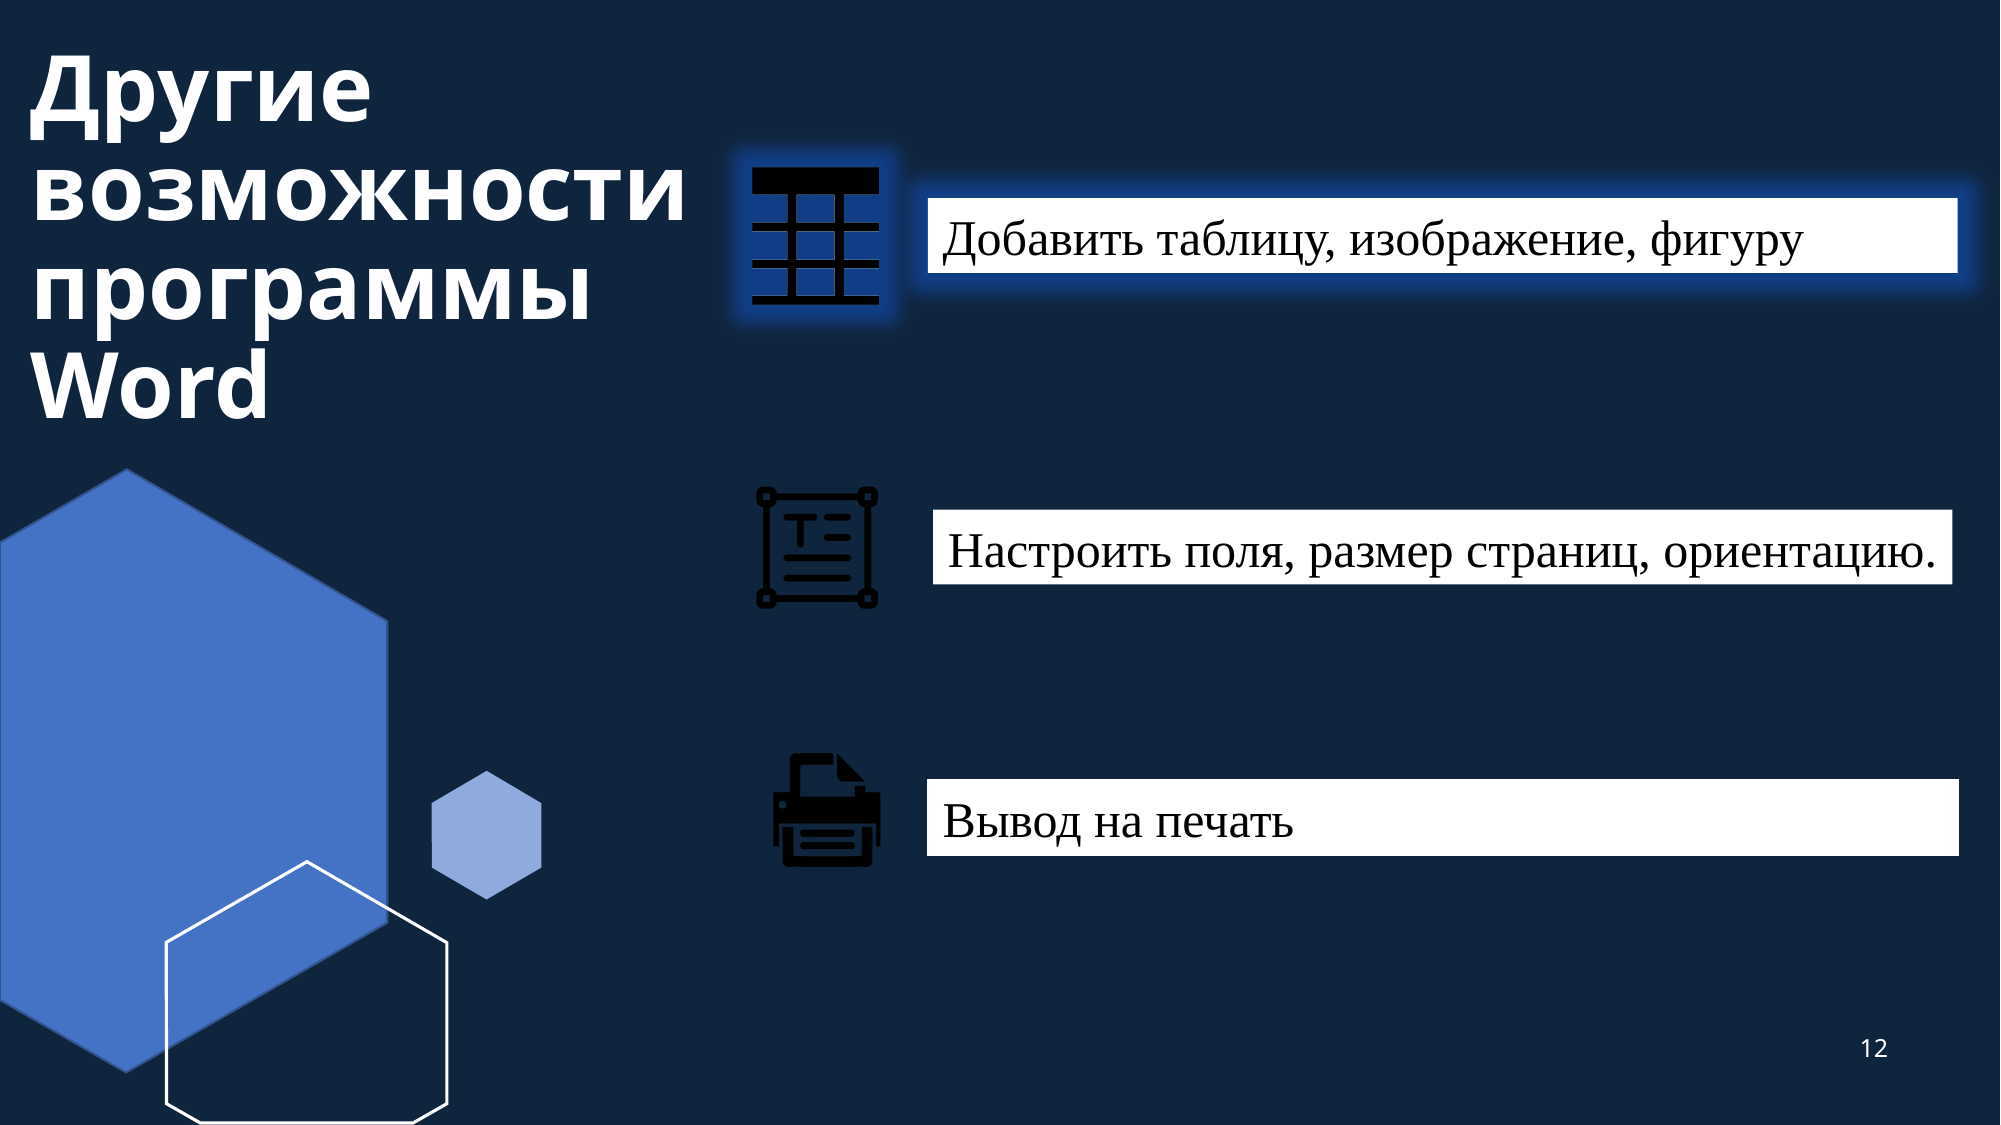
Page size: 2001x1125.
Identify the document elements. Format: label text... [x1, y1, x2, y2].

text_box Добавить таблицу, изображение, фигуру [927, 197, 1959, 274]
picture [752, 167, 879, 305]
picture [773, 753, 881, 867]
picture [740, 466, 894, 629]
text_box Настроить поля, размер страниц, ориентацию. [932, 509, 1953, 585]
text_box Вывод на печать. [927, 779, 1959, 856]
text_box 12 [1836, 1019, 1912, 1080]
title Другие возможности программы Word [15, 35, 707, 438]
